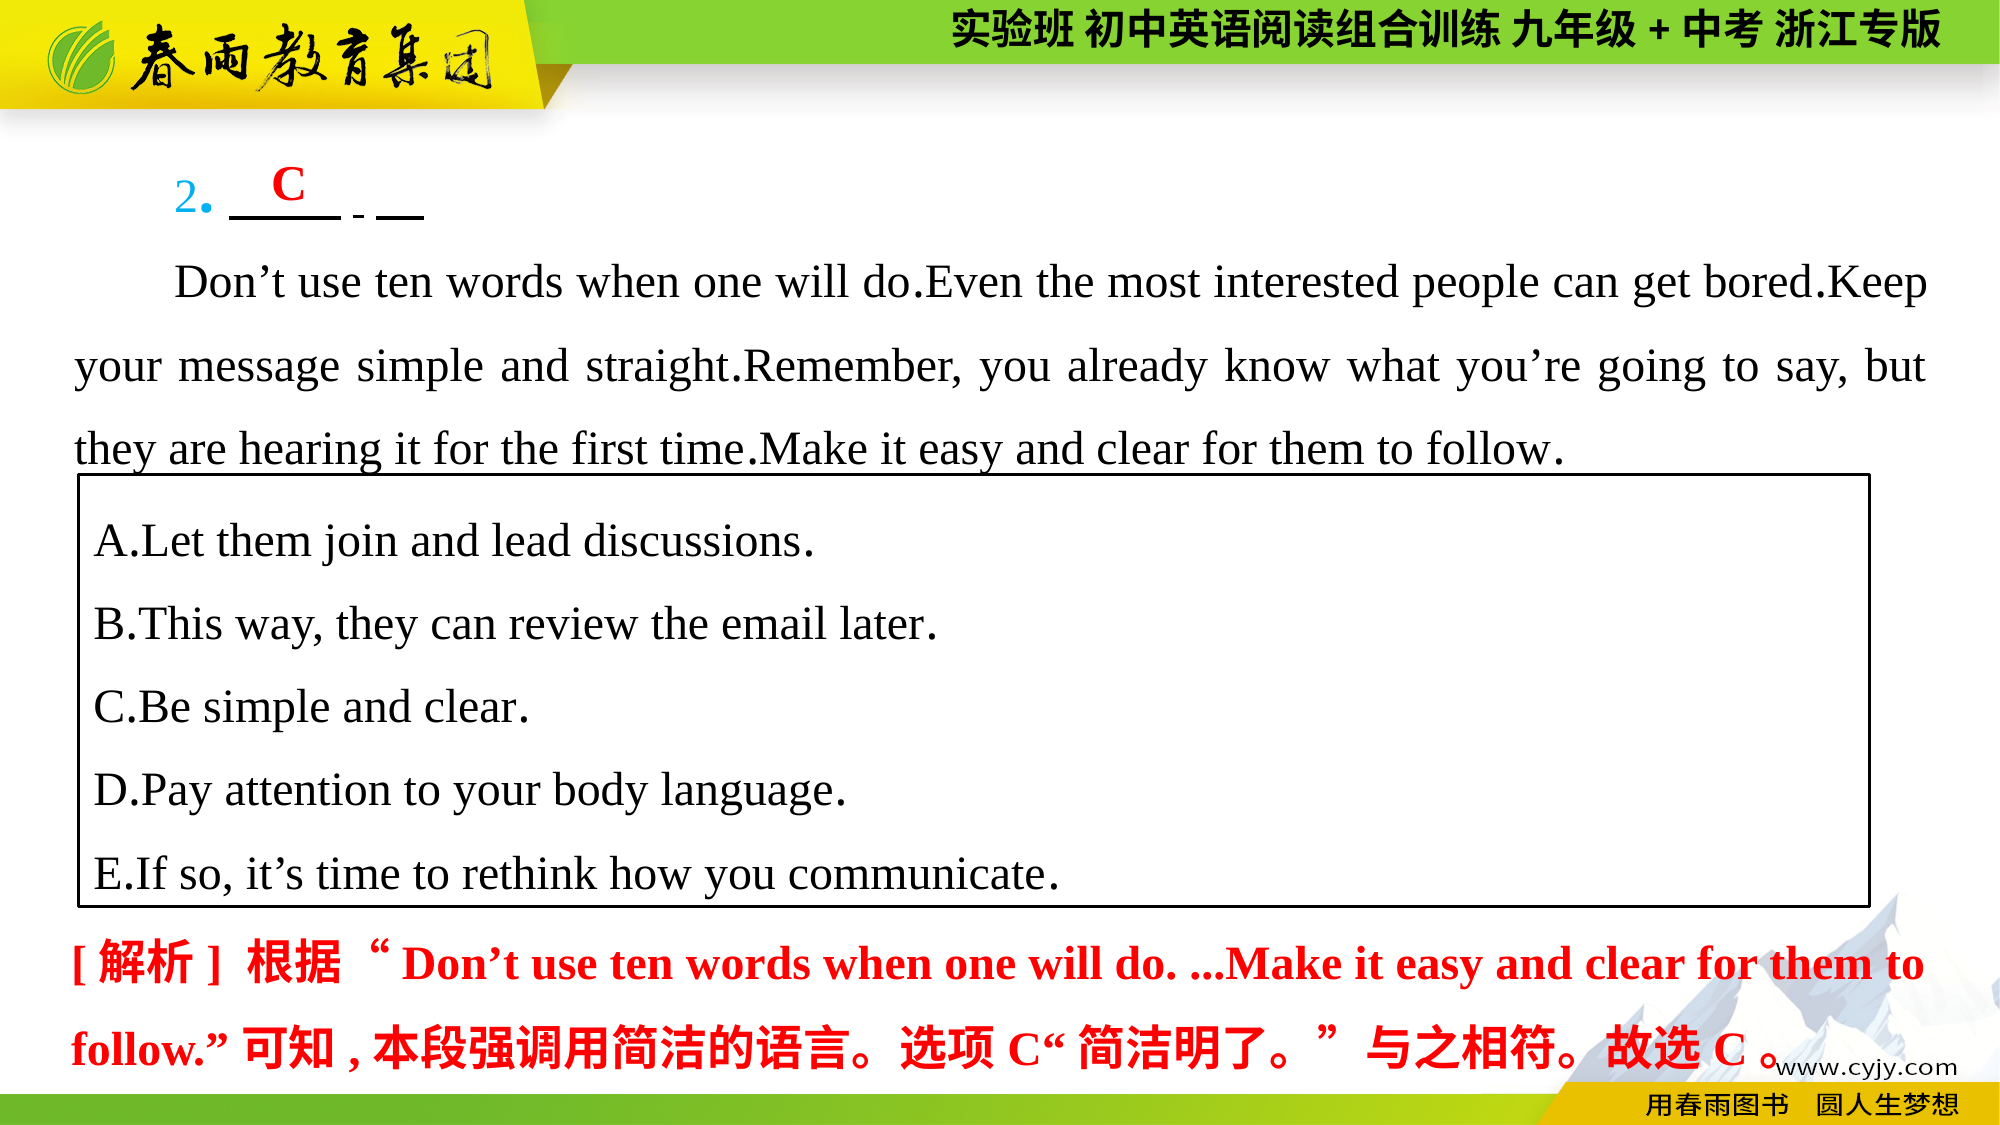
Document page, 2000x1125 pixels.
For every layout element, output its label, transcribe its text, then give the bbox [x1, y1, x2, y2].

picture [0, 0, 2000, 1125]
text_box C [256, 142, 322, 218]
list 2. . Don’t use ten words when one will do.Even the most interested people can get bored.Keep your message simple and straight.Remember, you already know what you’re going to say, but they are hearing it for the first time.Make it easy and clear for them to follow. [59, 115, 1944, 475]
text_box [解析] 根据“Don’t use ten words when one will do. ...Make it easy and clear for them to follow.”可知,本段强调用简洁的语言。选项C“简洁明了。”与之相符。故选C。 [56, 895, 1944, 1083]
text_box A.Let them join and lead discussions. B.This way, they can review the email later. C.Be simple and clear. D.Pay attention to your body language. E.If so, it’s time to rethink how you communicate. [78, 474, 1870, 895]
